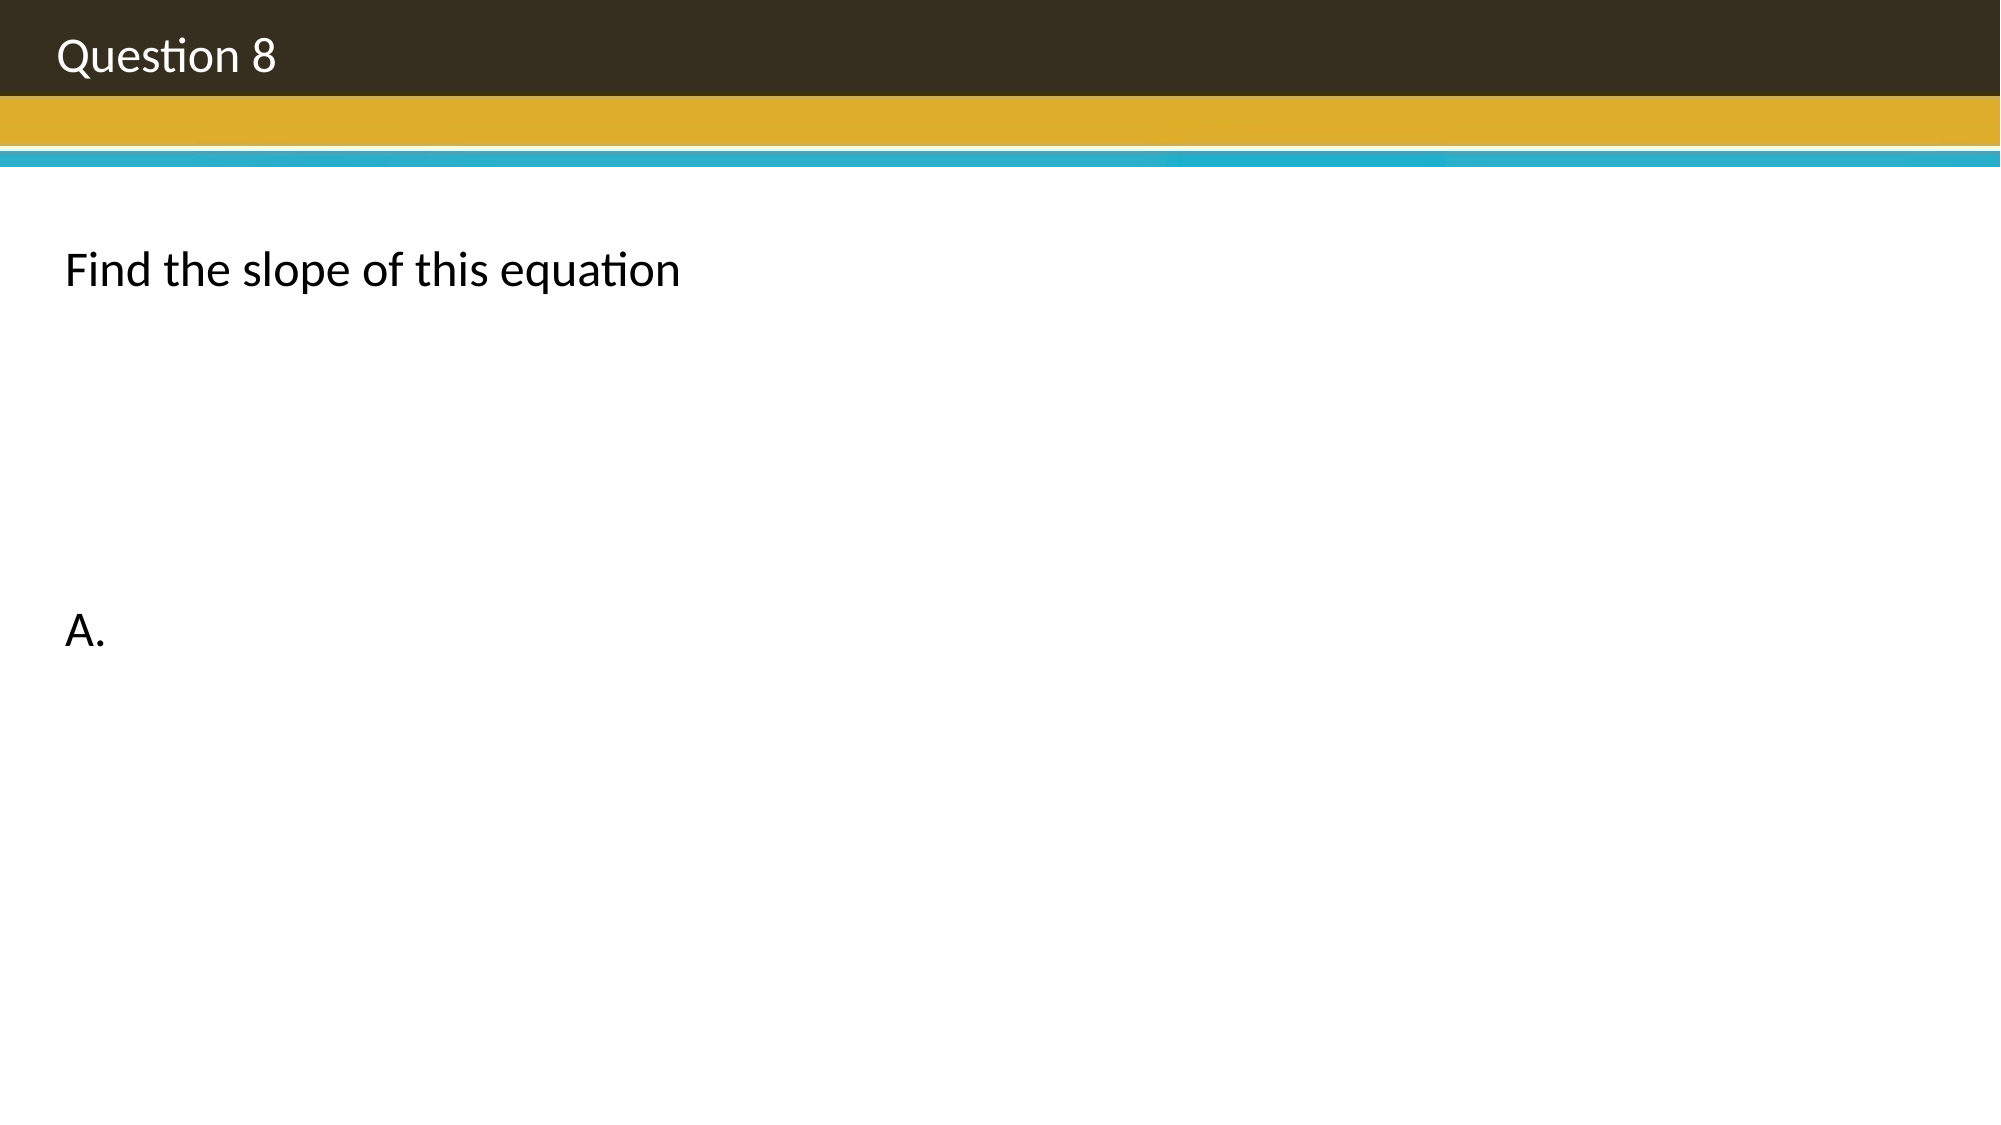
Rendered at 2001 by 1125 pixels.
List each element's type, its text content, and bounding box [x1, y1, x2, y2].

picture [0, 0, 2000, 167]
text_box Question 8 [41, 14, 293, 90]
